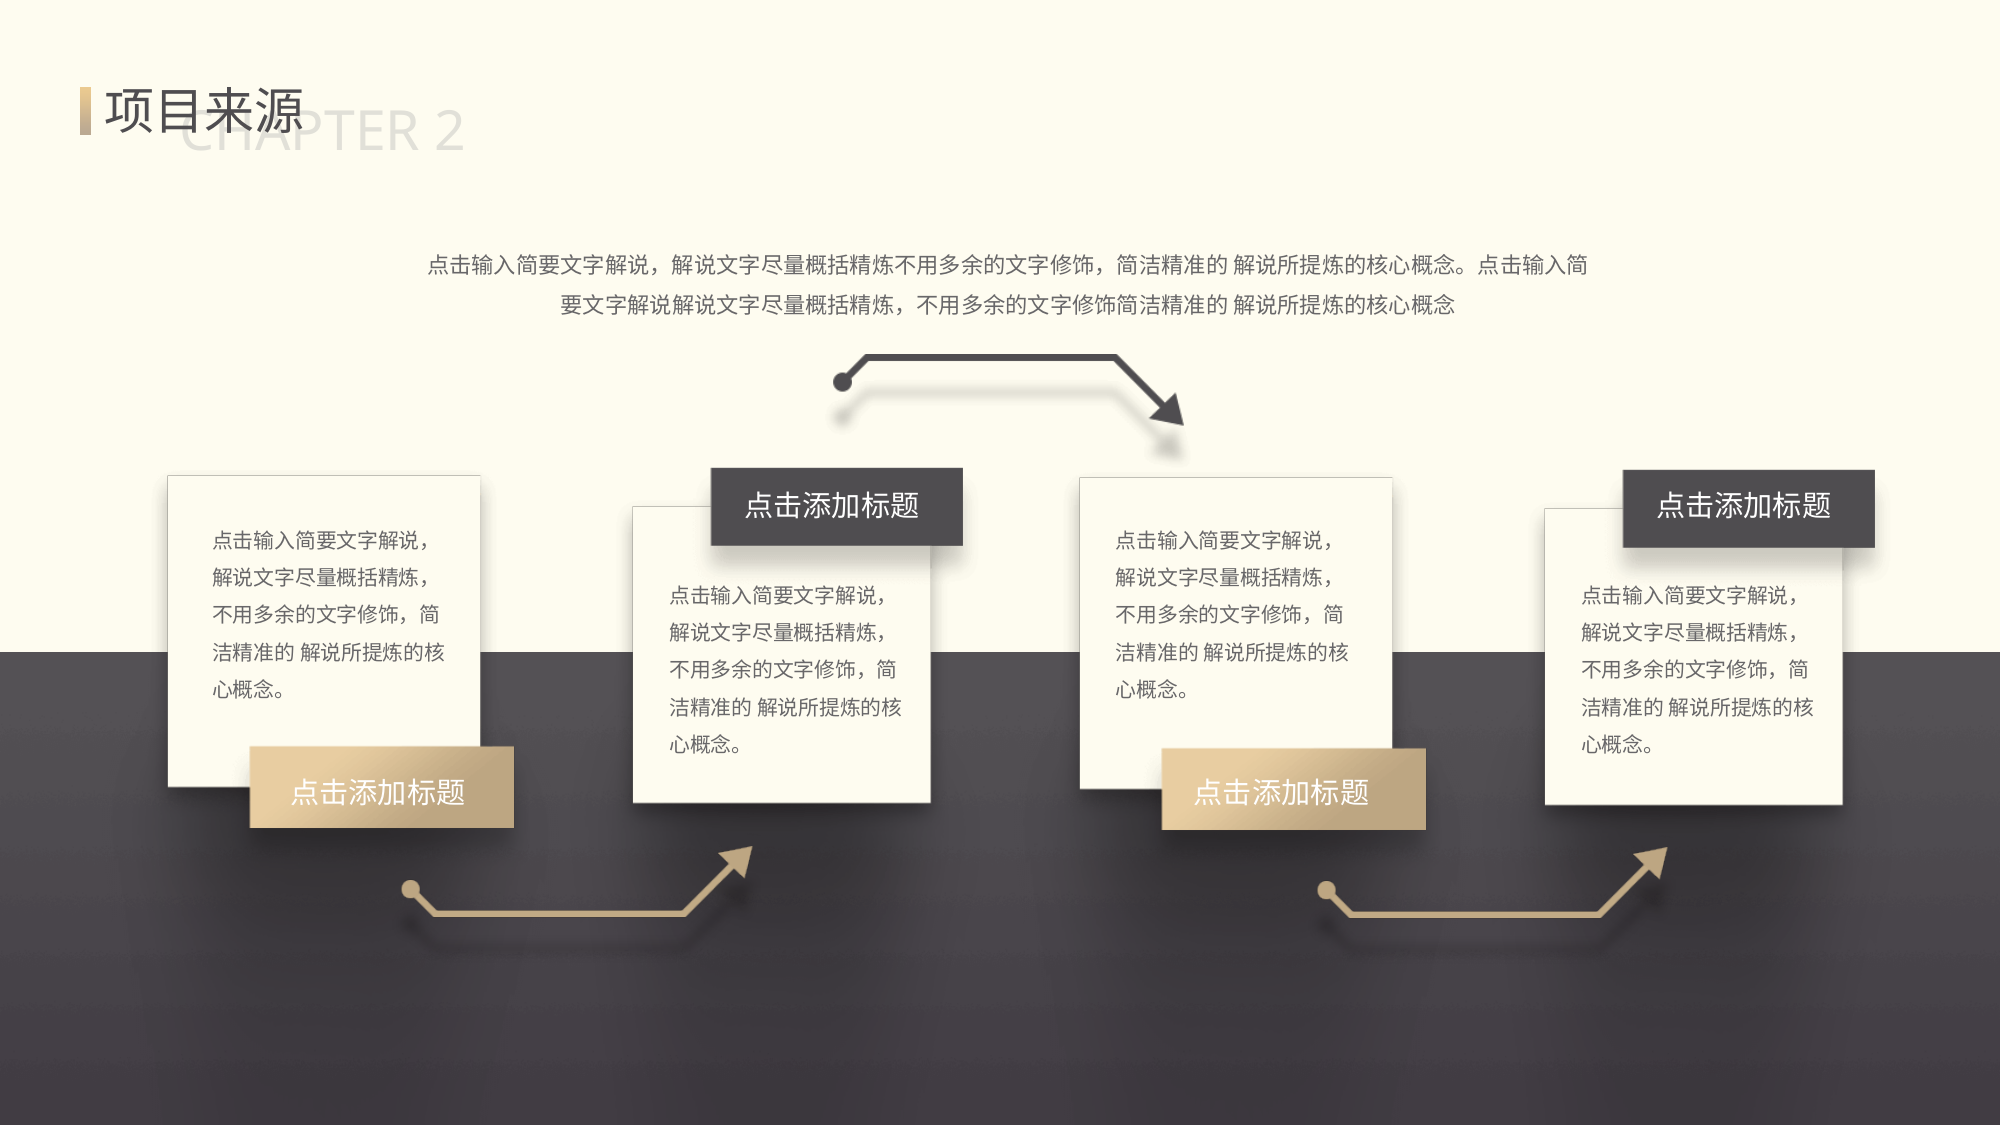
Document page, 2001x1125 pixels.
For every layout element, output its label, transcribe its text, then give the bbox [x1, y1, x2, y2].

text_box 项目来源 [89, 72, 320, 147]
picture [80, 87, 91, 136]
picture [0, 353, 2000, 1125]
text_box CHAPTER 2 [164, 87, 482, 170]
text_box 点击输入简要文字解说，解说文字尽量概括精炼不用多余的文字修饰，简洁精准的 解说所提炼的核心概念。点击输入简要文字解说解说文字尽量概括精炼，不用多余的文字修饰简洁精准的 解说所提炼的核心概念 [409, 230, 1607, 366]
